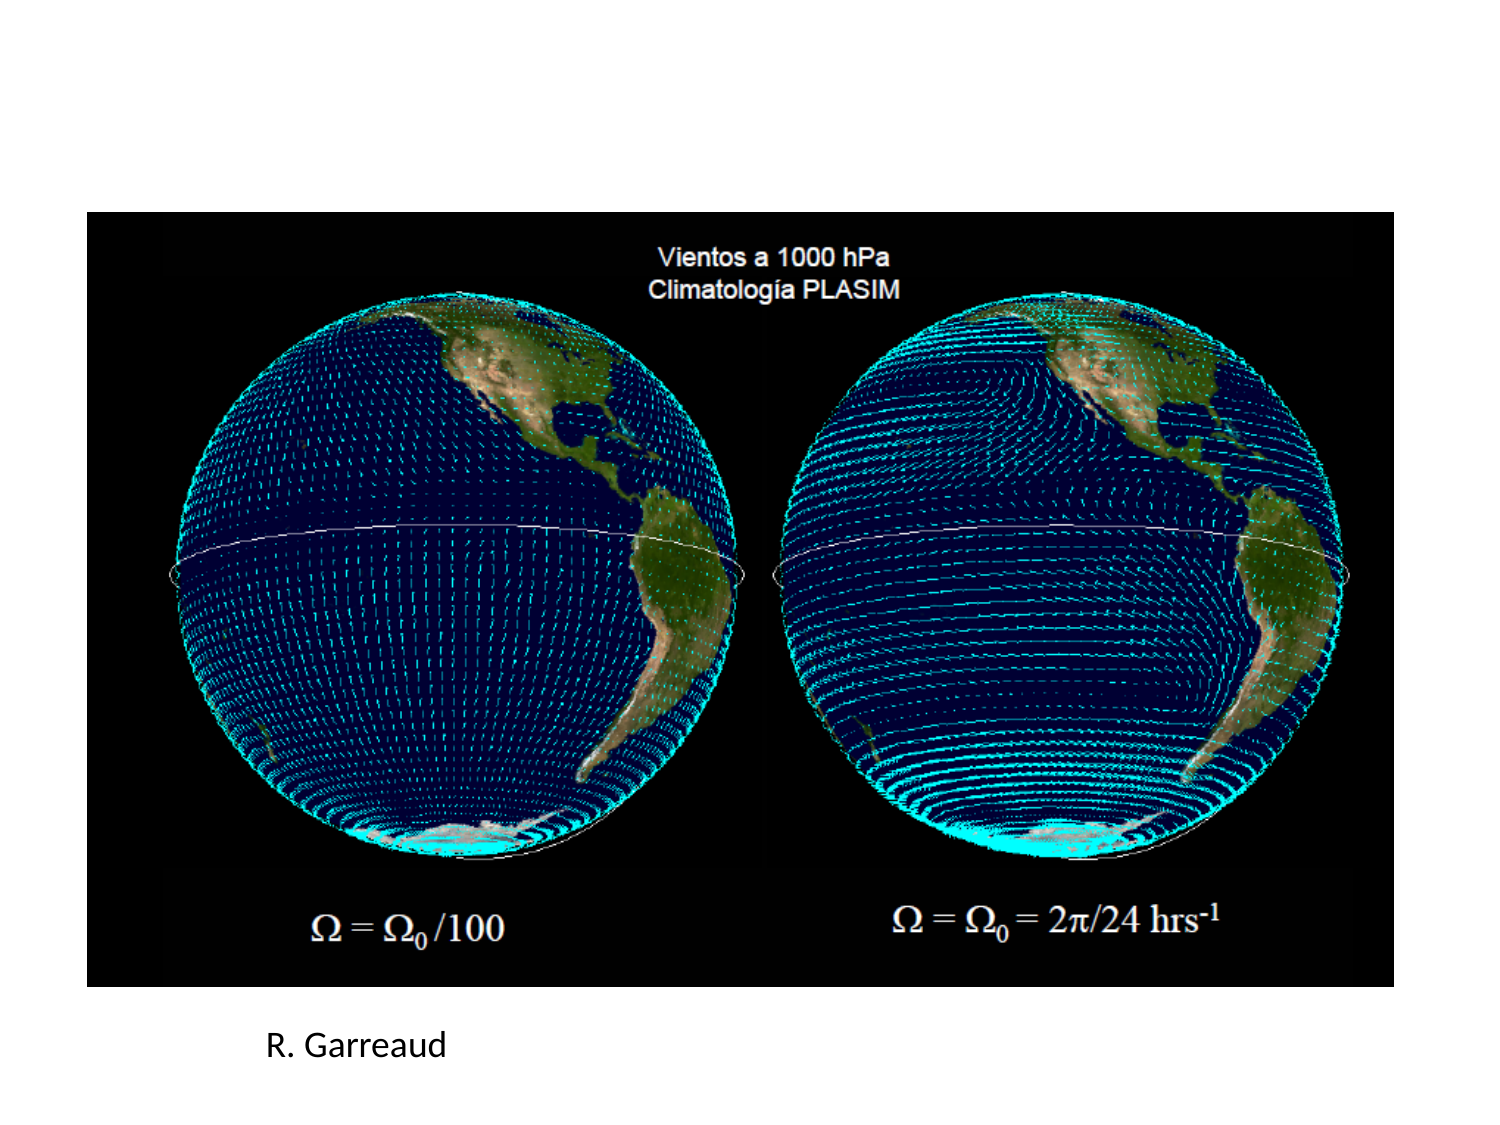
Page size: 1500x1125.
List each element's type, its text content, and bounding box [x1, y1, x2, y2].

text_box R. Garreaud [251, 1012, 463, 1073]
picture [87, 212, 1394, 987]
